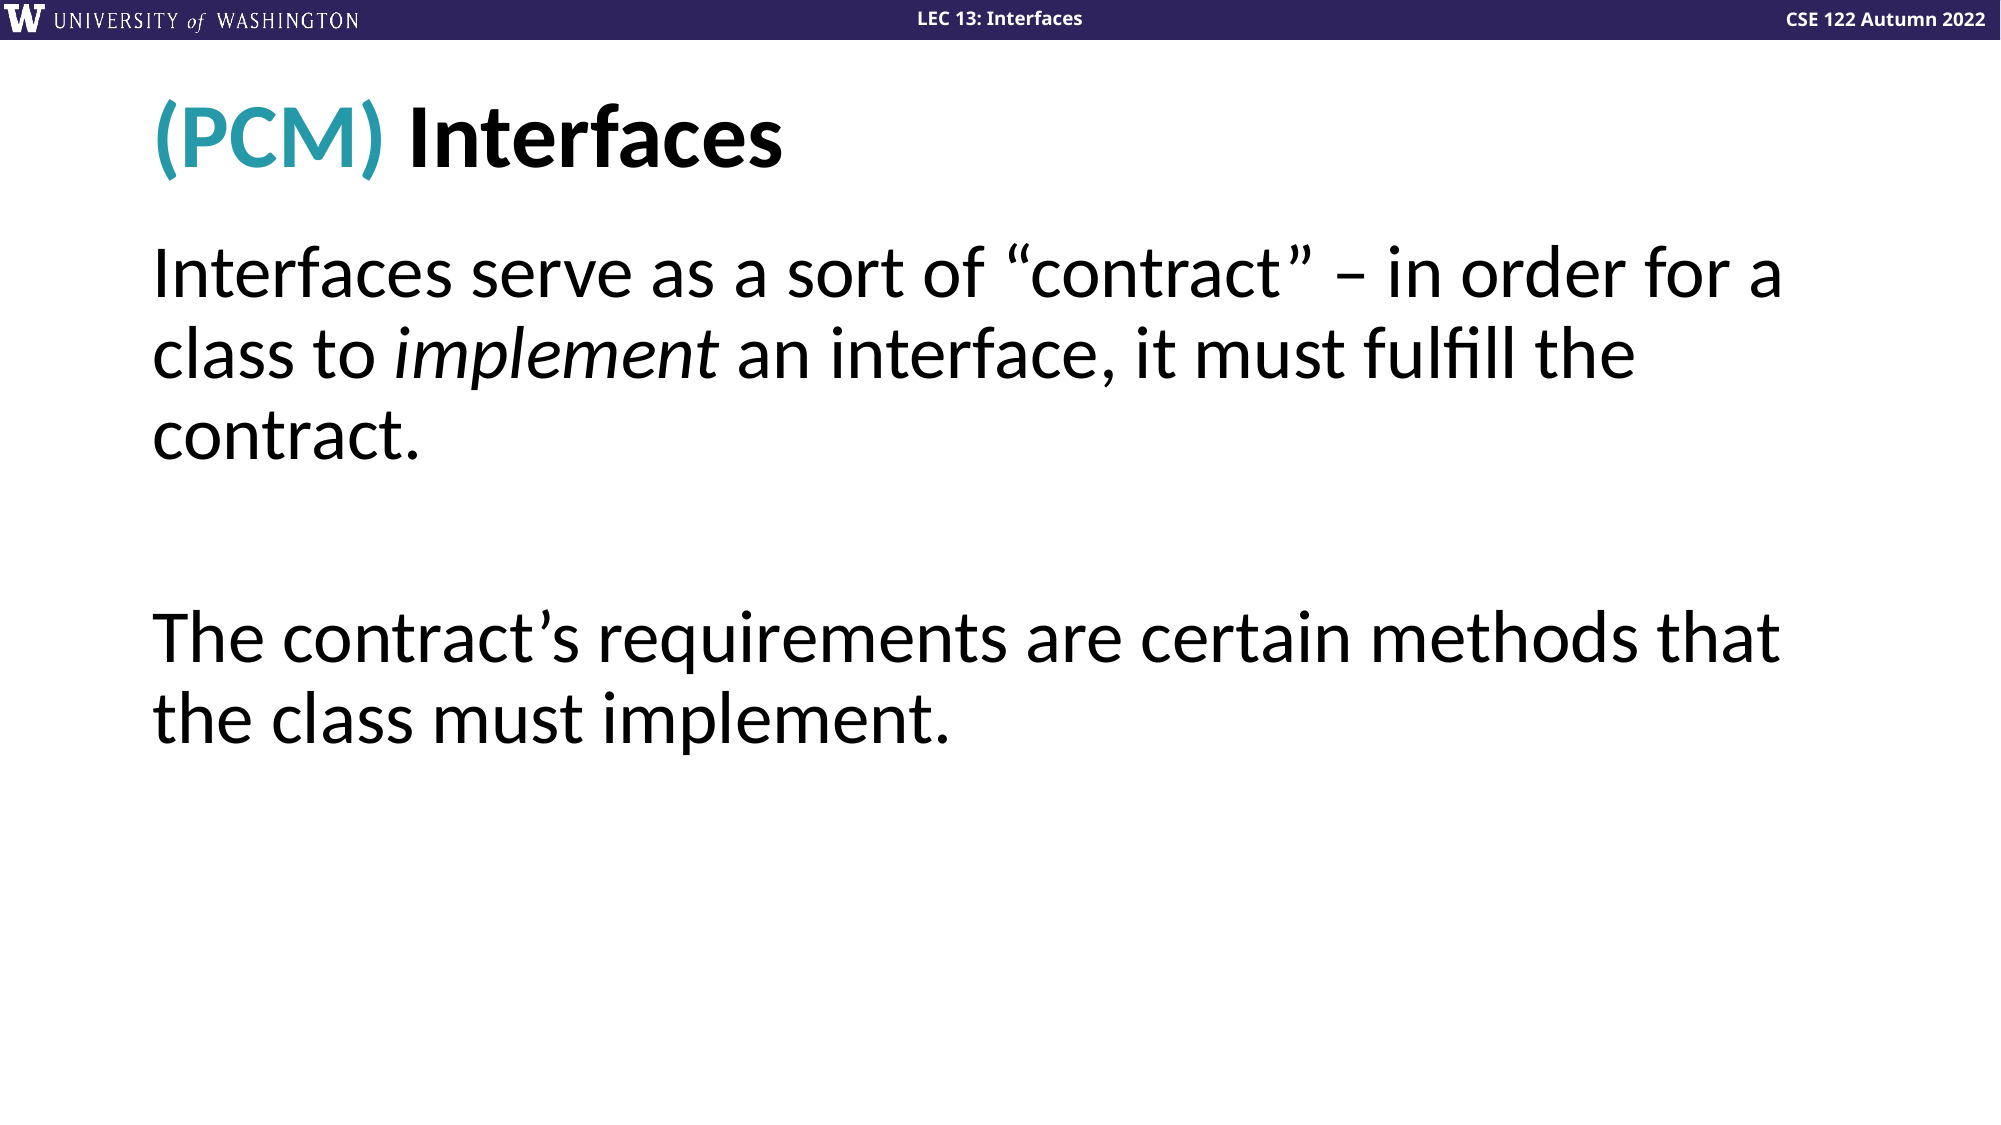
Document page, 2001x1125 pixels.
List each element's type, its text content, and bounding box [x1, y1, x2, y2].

list Interfaces serve as a sort of “contract” – in order for a class to implement an interface, it must fulfill the contract. The contract’s requirements are certain methods that the class must implement. [137, 224, 1863, 1014]
title (PCM) Interfaces [137, 74, 1863, 200]
picture [4, 4, 358, 33]
